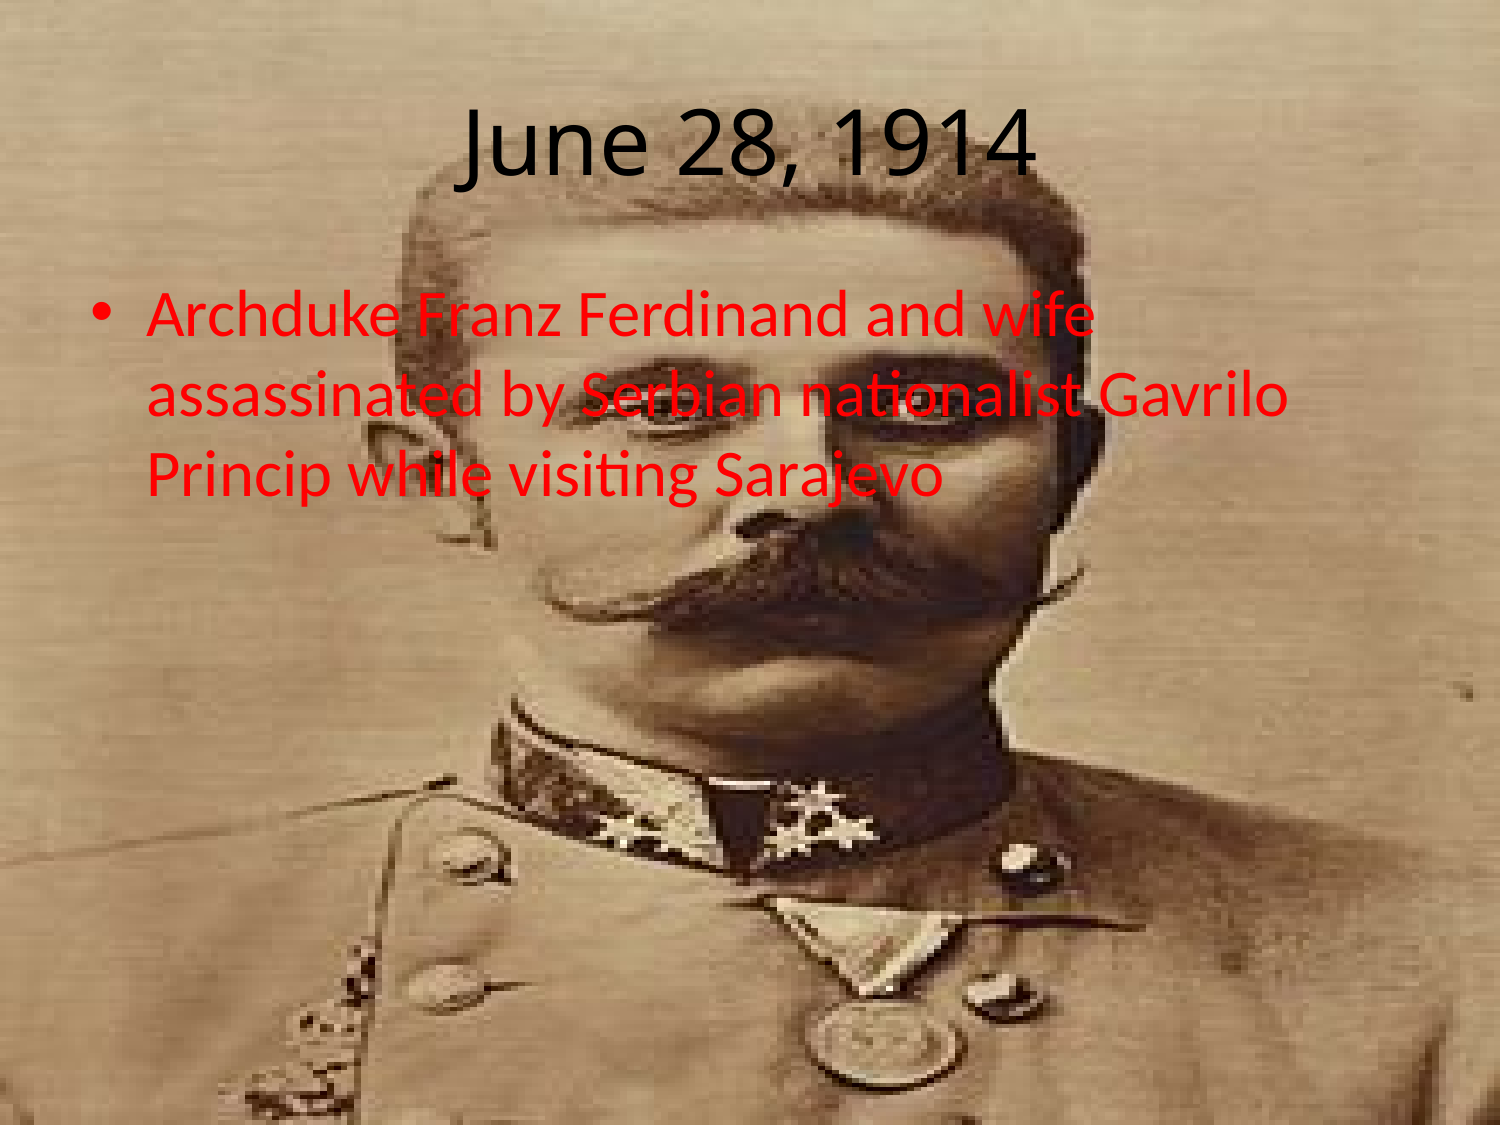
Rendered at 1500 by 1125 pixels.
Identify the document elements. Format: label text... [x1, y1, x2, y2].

list Archduke Franz Ferdinand and wife assassinated by Serbian nationalist Gavrilo Princip while visiting Sarajevo [75, 262, 1425, 1005]
title June 28, 1914 [75, 45, 1425, 233]
picture [0, 0, 1500, 1125]
